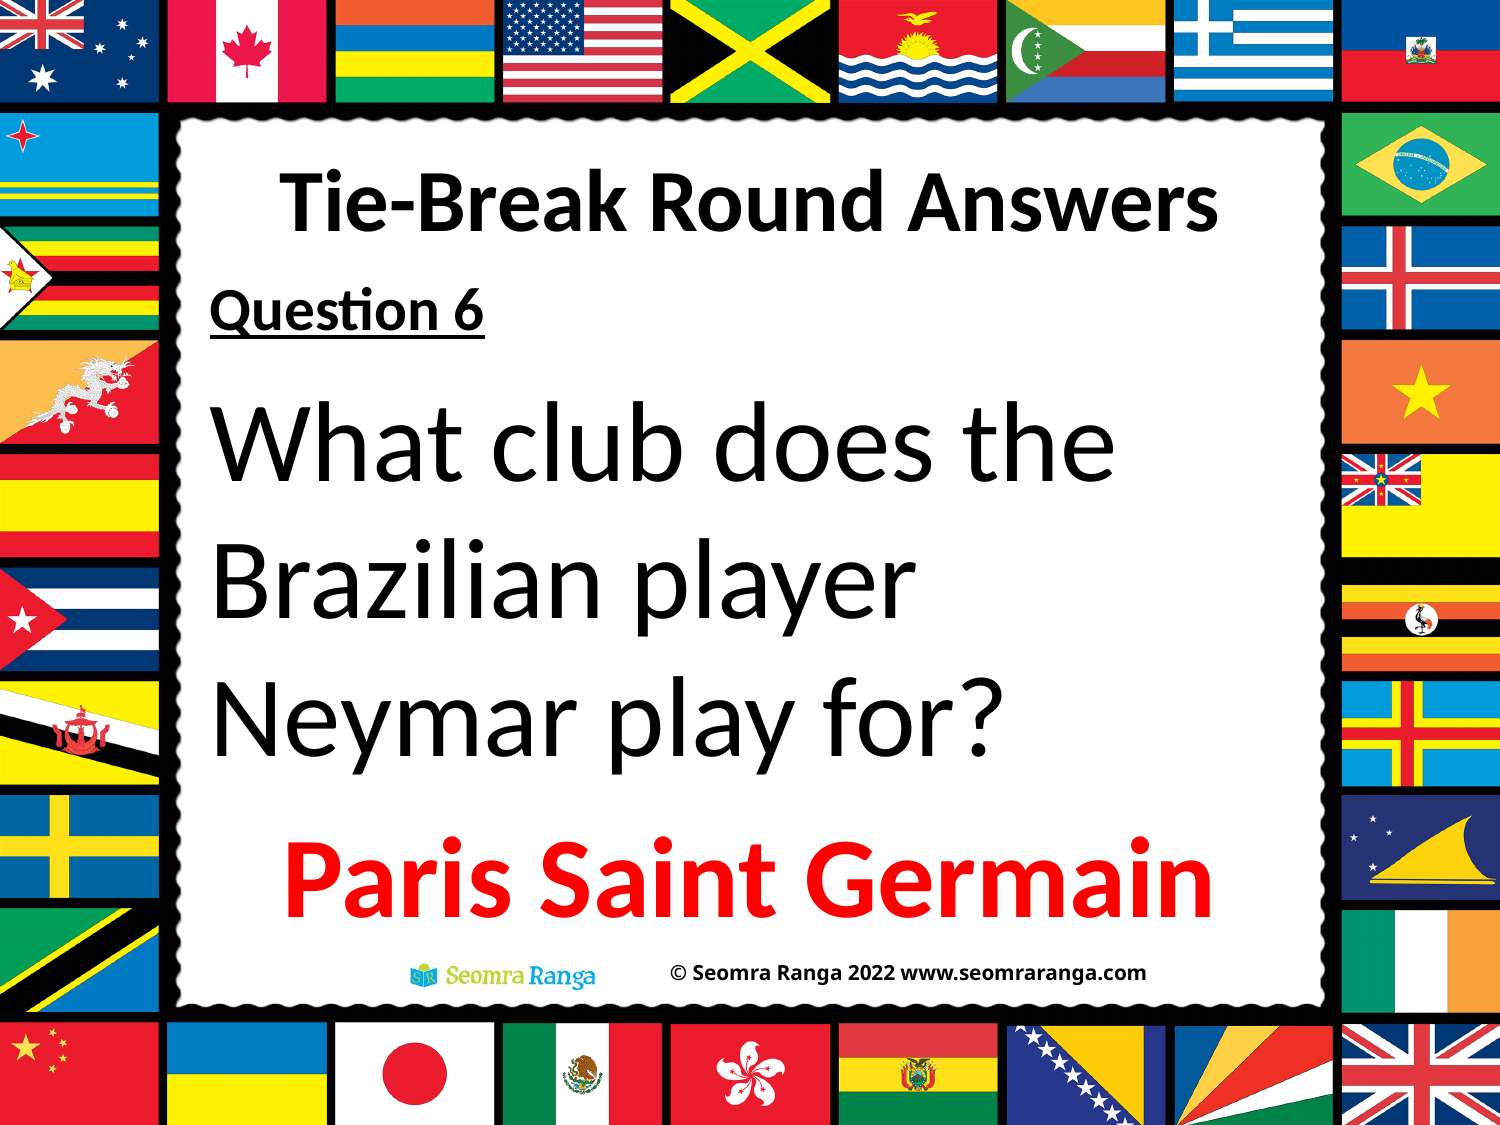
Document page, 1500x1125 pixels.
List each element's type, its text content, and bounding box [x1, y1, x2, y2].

text_box © Seomra Ranga 2022 www.seomraranga.com [631, 953, 1187, 993]
list Question 6 What club does the Brazilian player Neymar play for? Paris Saint Germain [194, 261, 1306, 953]
picture [0, 0, 1500, 1125]
picture [10, 122, 36, 150]
title Tie-Break Round Answers [183, 101, 1317, 290]
